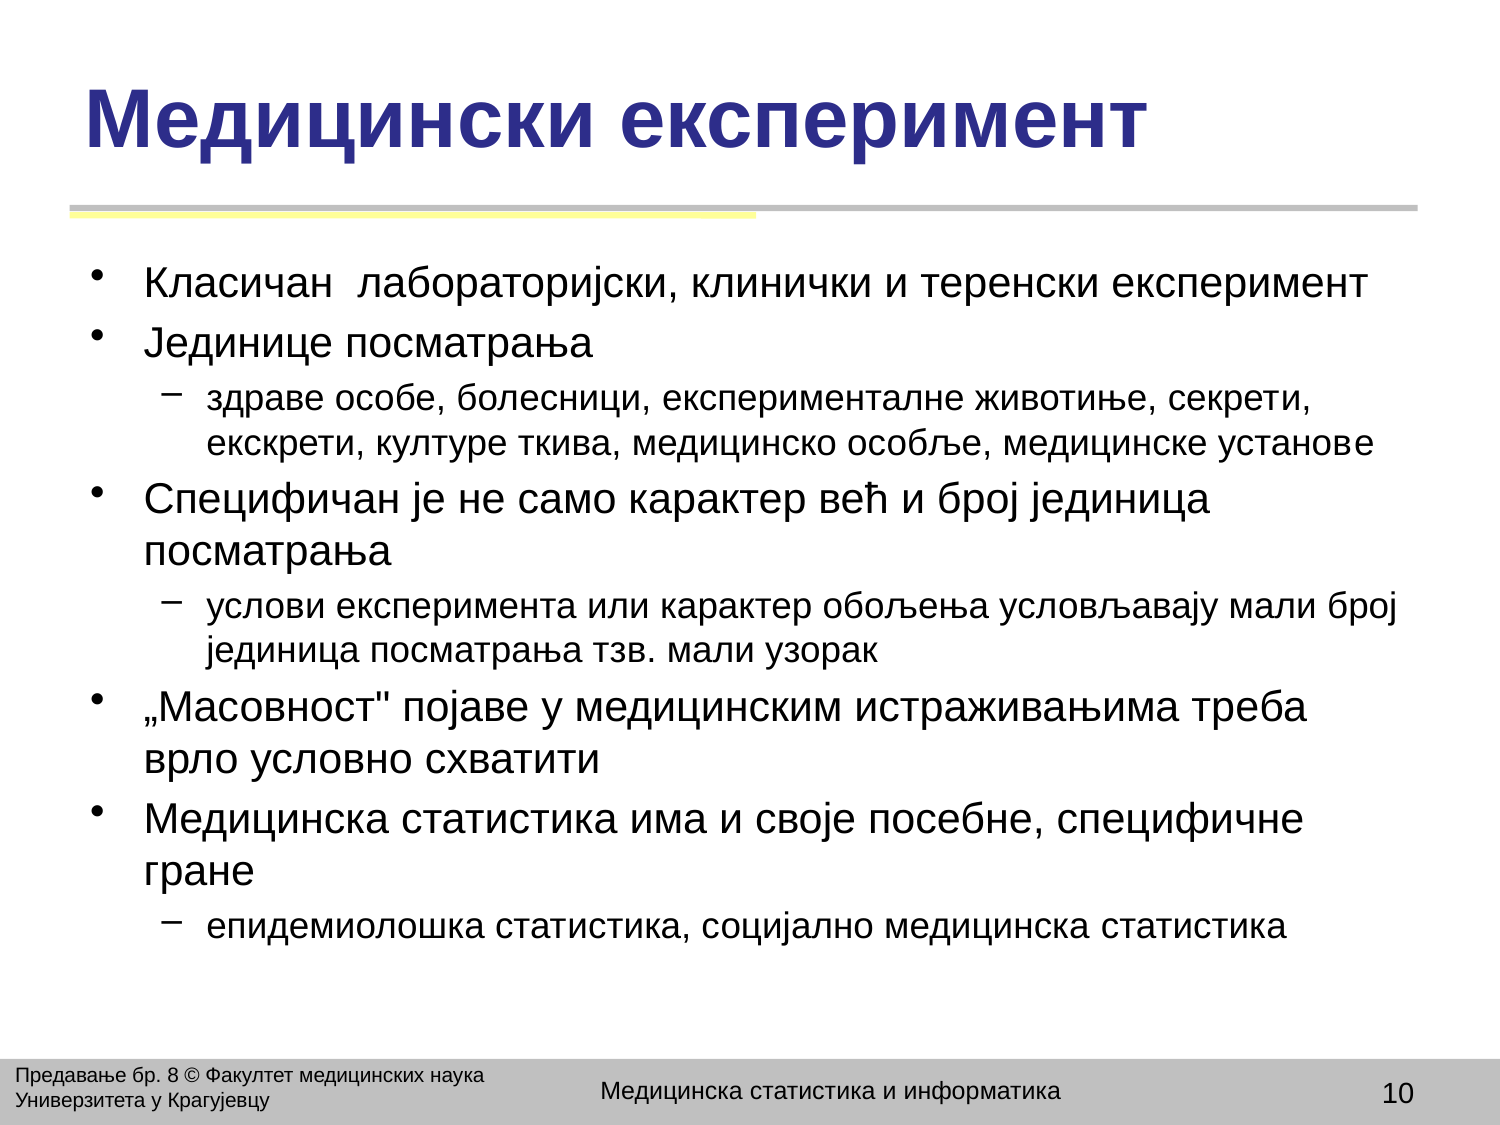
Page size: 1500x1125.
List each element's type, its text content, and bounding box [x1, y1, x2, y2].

list Класичан лабораторијски, клинички и теренски експеримент Јединице посматрања здраве особе, болесници, експерименталне животиње, секрети, екскрети, културе ткива, медицинско особље, медицинске установе Специфичан је не само карактер већ и број јединица посматрања услови експеримента или карактер обољења условљавају мали број јединица посматрања тзв. мали узорак „Масовност" појаве у медицинским истраживањима треба врло условно схватити Медицинска статистика има и своје посебне, специфичне гране епидемиолошка статистика, социјално медицинска статистика [74, 246, 1426, 1023]
slide_number 10 [1164, 1066, 1430, 1125]
footer Медицинска статистика и информатика [512, 1066, 1151, 1125]
slide_number Предавање бр. 8 © Факултет медицинских наука Универзитета у Крагујевцу [0, 1053, 614, 1108]
title Медицински експеримент [69, 19, 1426, 208]
